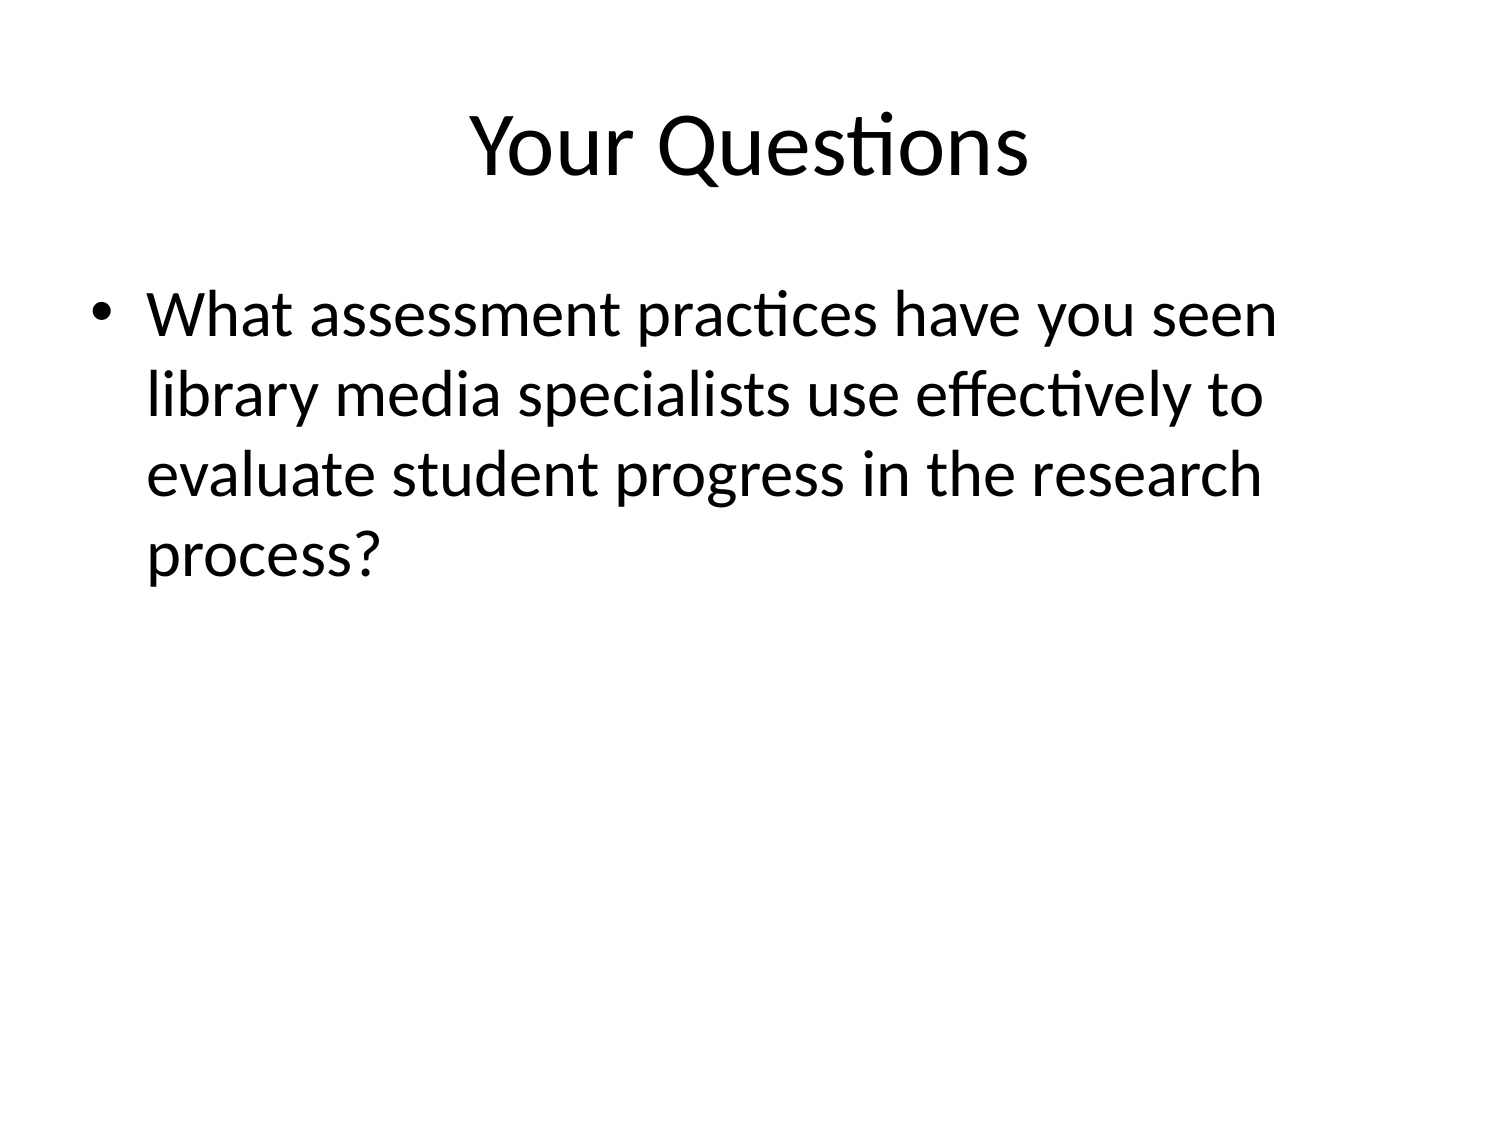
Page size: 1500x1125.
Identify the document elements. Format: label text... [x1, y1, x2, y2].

title Your Questions [75, 45, 1425, 233]
list What assessment practices have you seen library media specialists use effectively to evaluate student progress in the research process? [75, 262, 1425, 1005]
